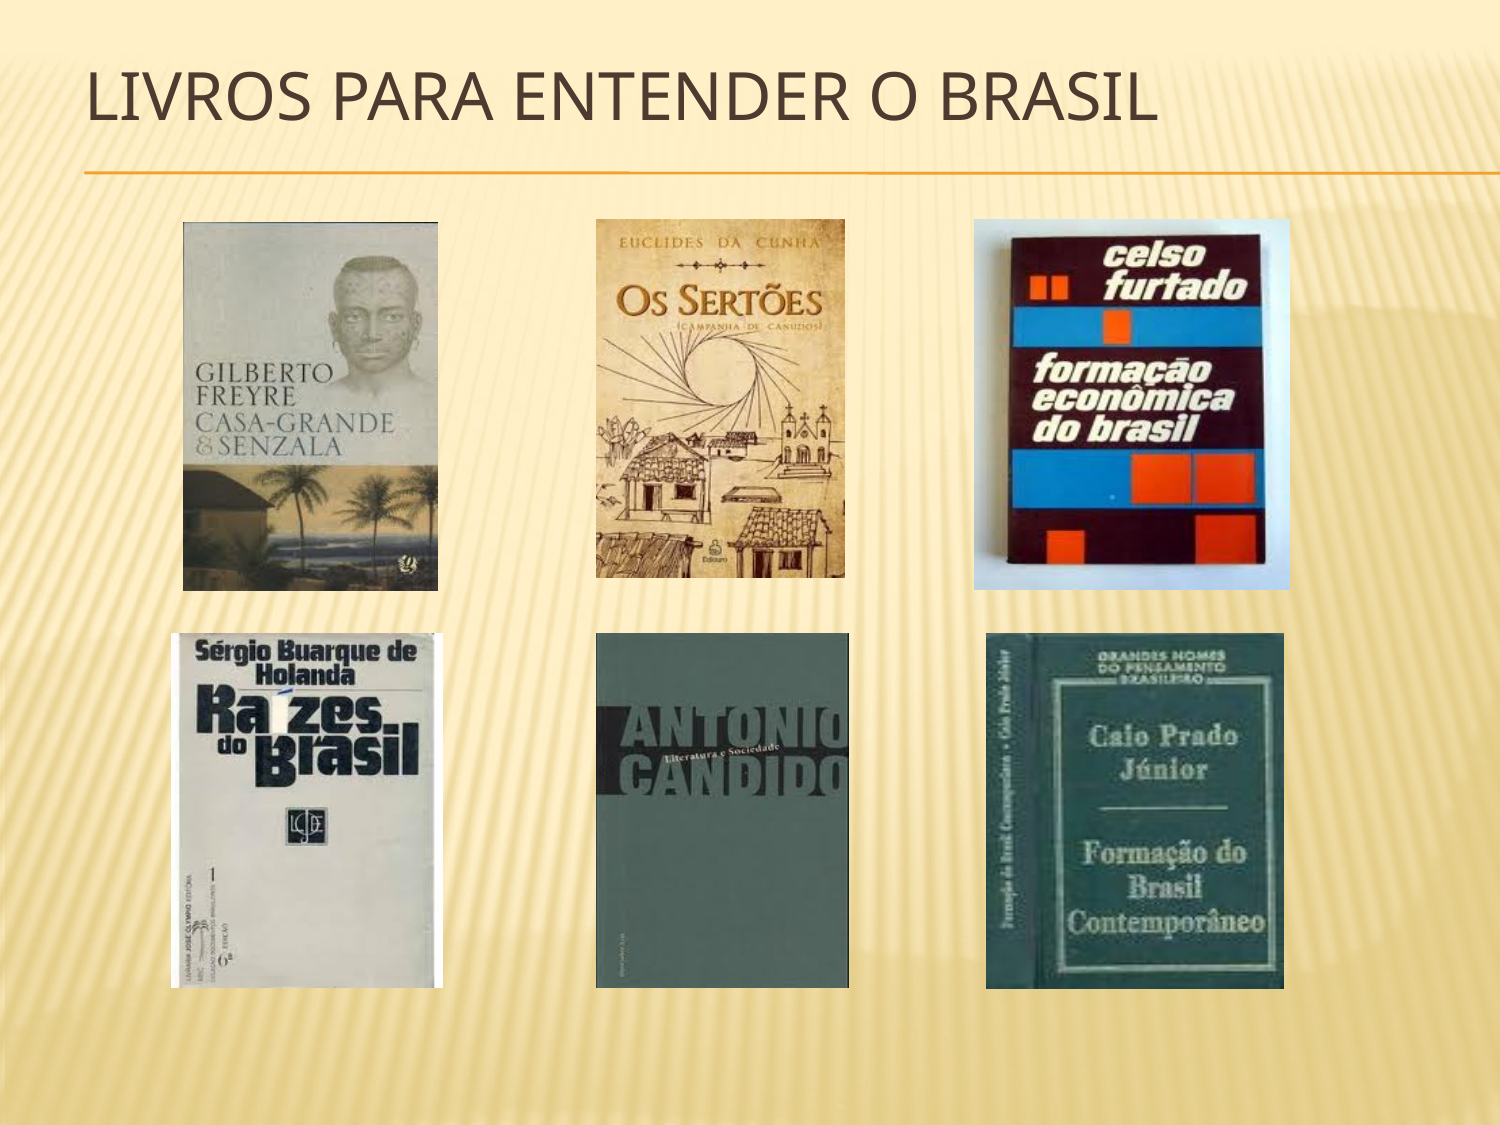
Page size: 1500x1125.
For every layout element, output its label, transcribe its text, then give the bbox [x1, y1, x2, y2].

picture [985, 632, 1284, 989]
picture [595, 219, 845, 578]
picture [182, 222, 438, 592]
title LIVROS PARA ENTENDER O BRASIL [70, 0, 1433, 188]
picture [595, 632, 849, 988]
picture [974, 219, 1290, 590]
picture [170, 633, 444, 989]
